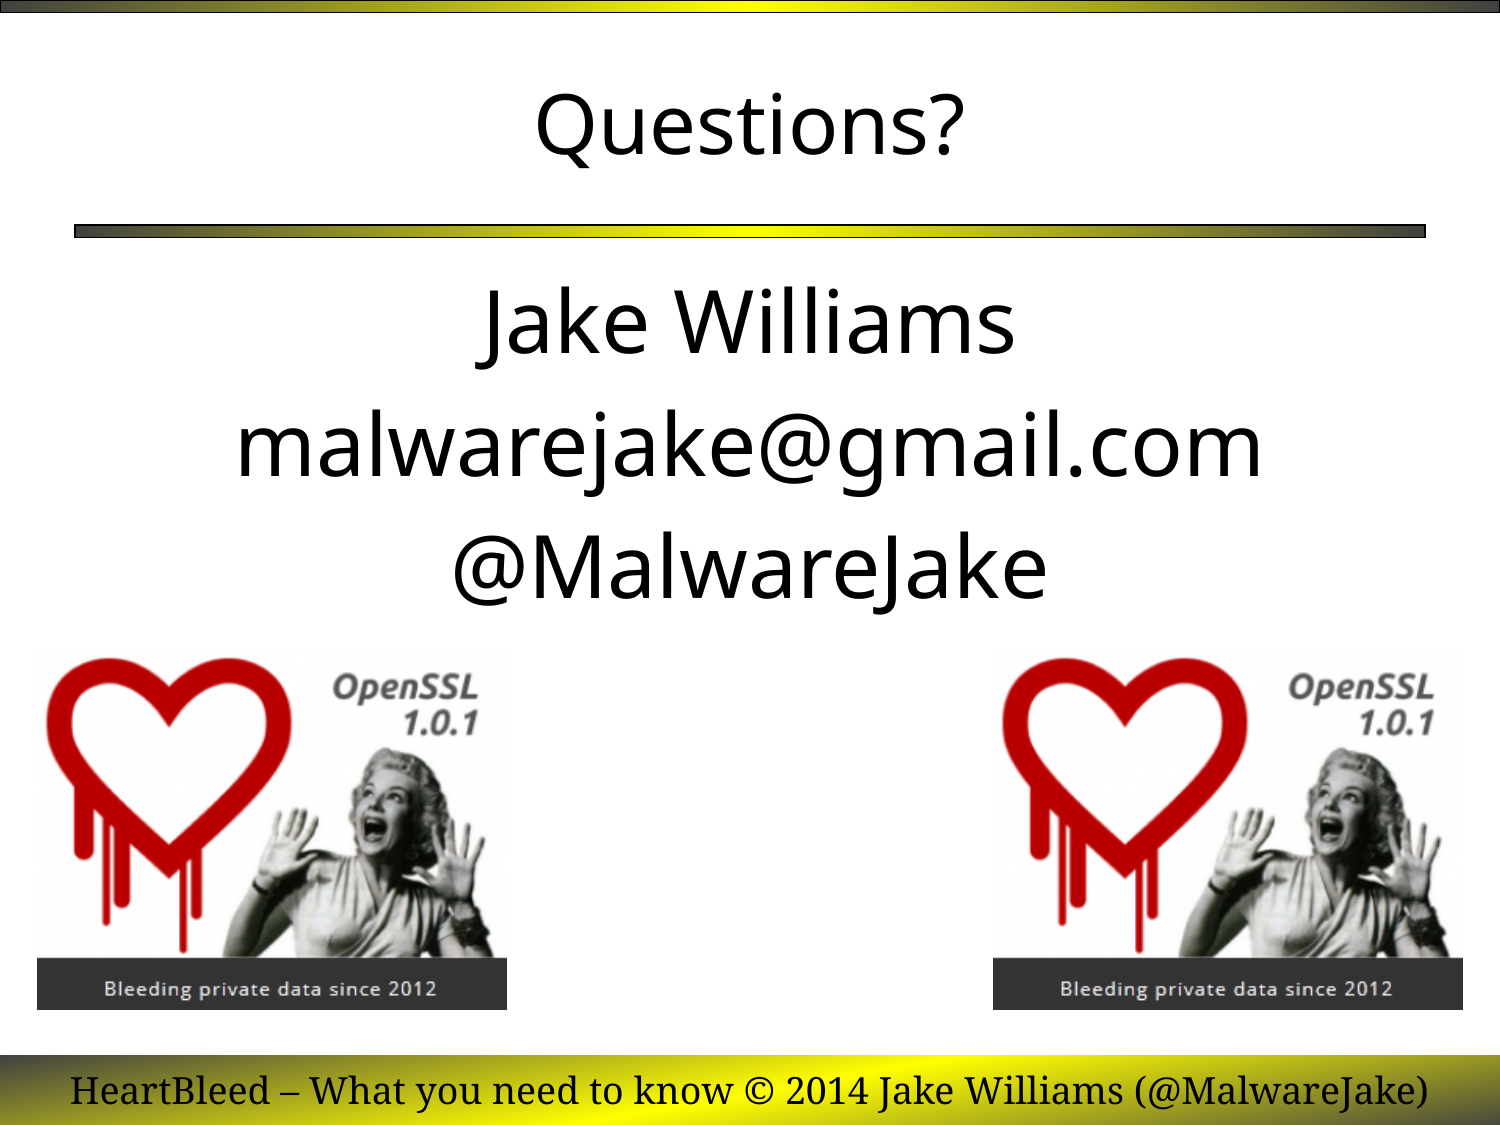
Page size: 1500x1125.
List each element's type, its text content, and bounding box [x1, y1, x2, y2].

picture [993, 649, 1463, 1010]
picture [37, 649, 507, 1010]
list Jake Williams malwarejake@gmail.com @MalwareJake [12, 258, 1488, 1035]
title Questions? [12, 24, 1488, 219]
